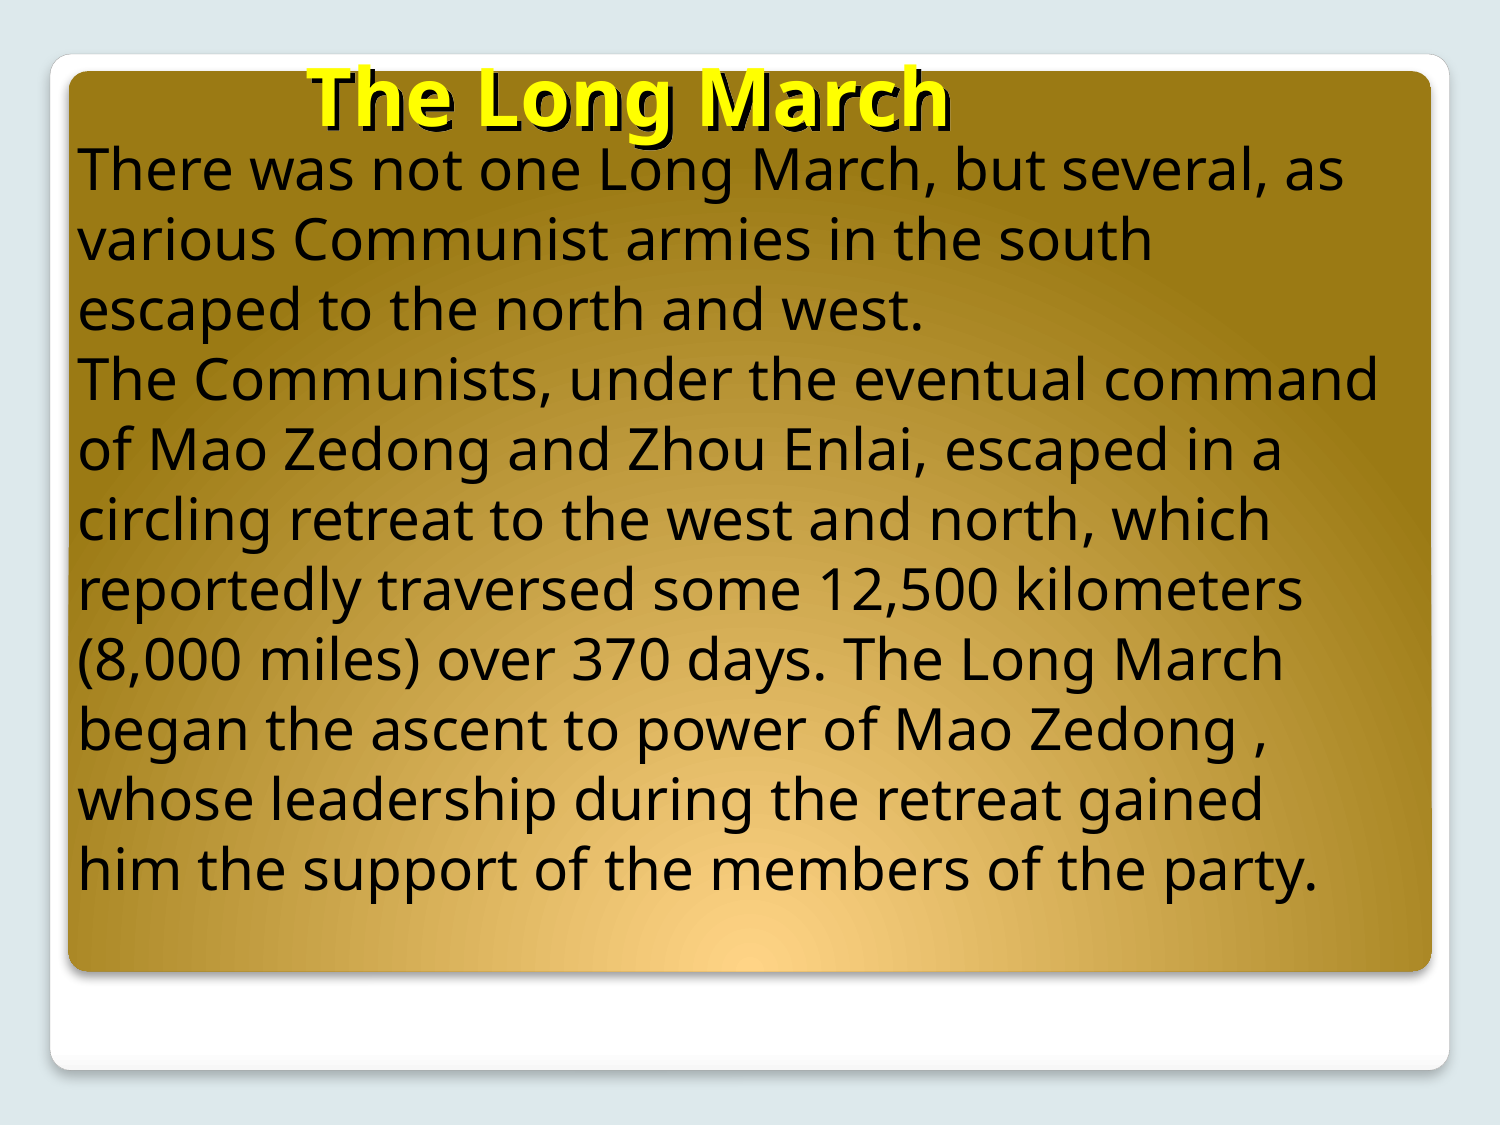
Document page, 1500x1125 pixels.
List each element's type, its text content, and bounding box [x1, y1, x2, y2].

text_box There was not one Long March, but several, as various Communist armies in the south escaped to the north and west. The Communists, under the eventual command of Mao Zedong and Zhou Enlai, escaped in a circling retreat to the west and north, which reportedly traversed some 12,500 kilometers (8,000 miles) over 370 days. The Long March began the ascent to power of Mao Zedong , whose leadership during the retreat gained him the support of the members of the party. [62, 125, 1400, 910]
title The Long March [290, 37, 1225, 125]
